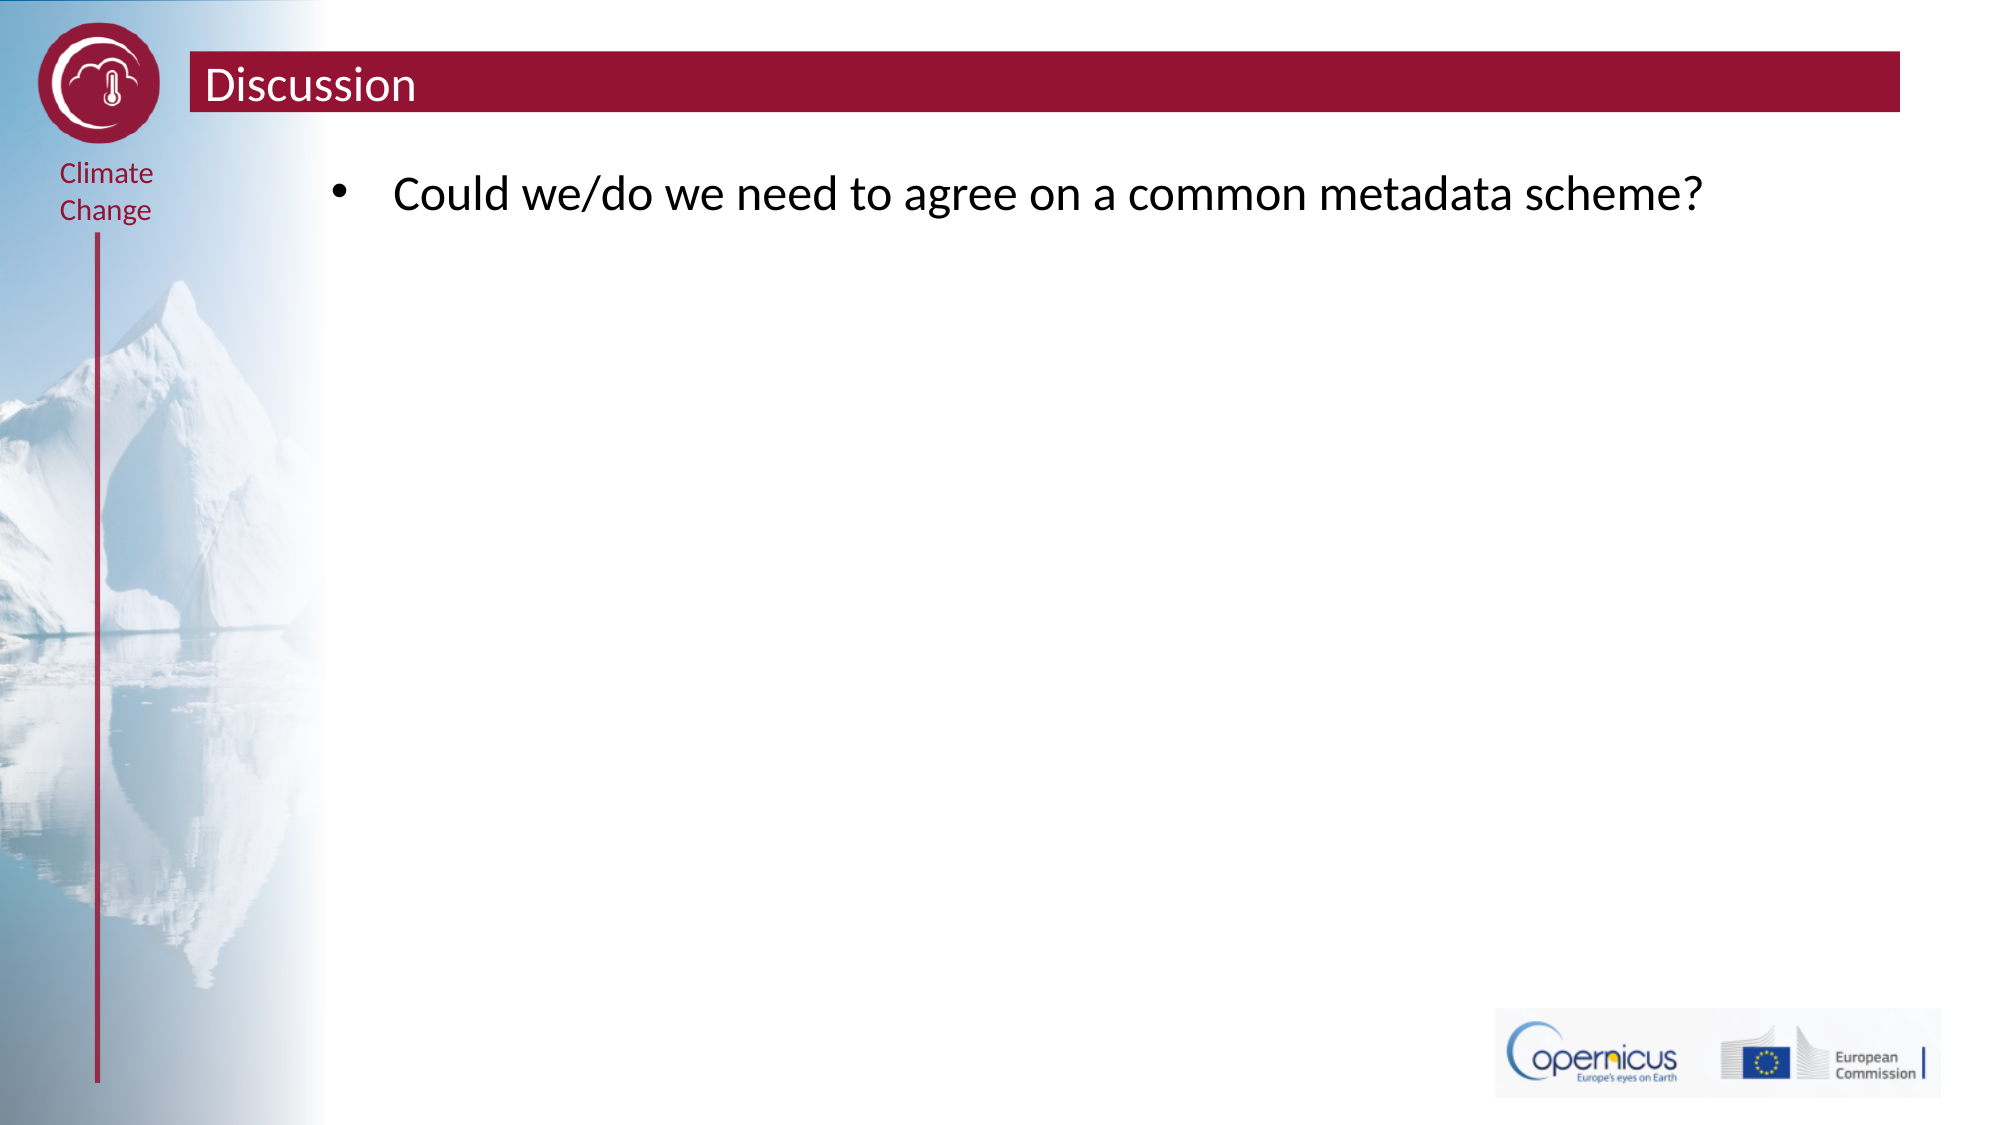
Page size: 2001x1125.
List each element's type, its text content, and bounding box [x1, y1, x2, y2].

list Could we/do we need to agree on a common metadata scheme? [303, 153, 1900, 990]
title Discussion [189, 51, 1900, 113]
picture [25, 4, 171, 154]
picture [1495, 1008, 1941, 1098]
